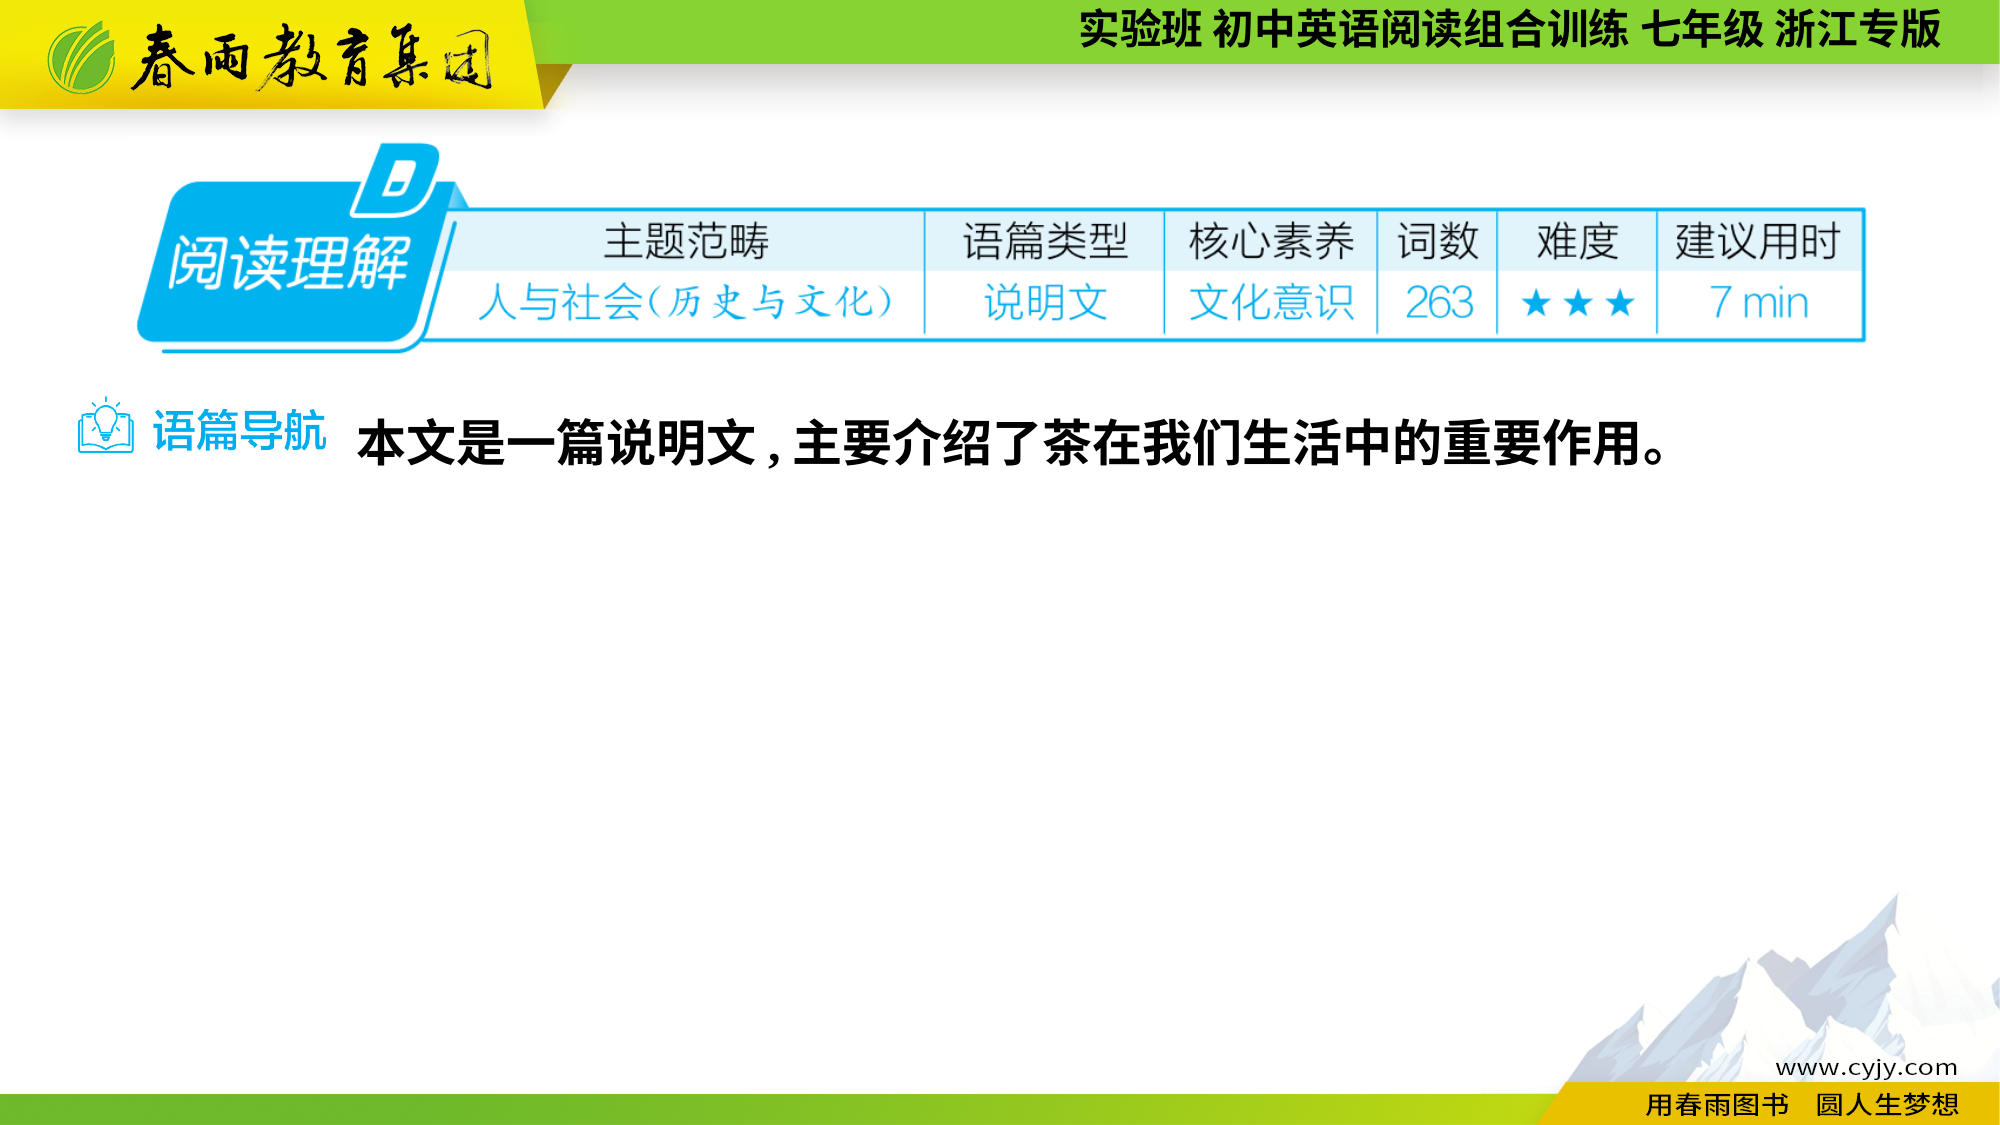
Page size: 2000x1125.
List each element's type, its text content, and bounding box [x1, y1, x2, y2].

list 本文是一篇说明文,主要介绍了茶在我们生活中的重要作用。 [59, 373, 1944, 469]
picture [0, 0, 2000, 1125]
